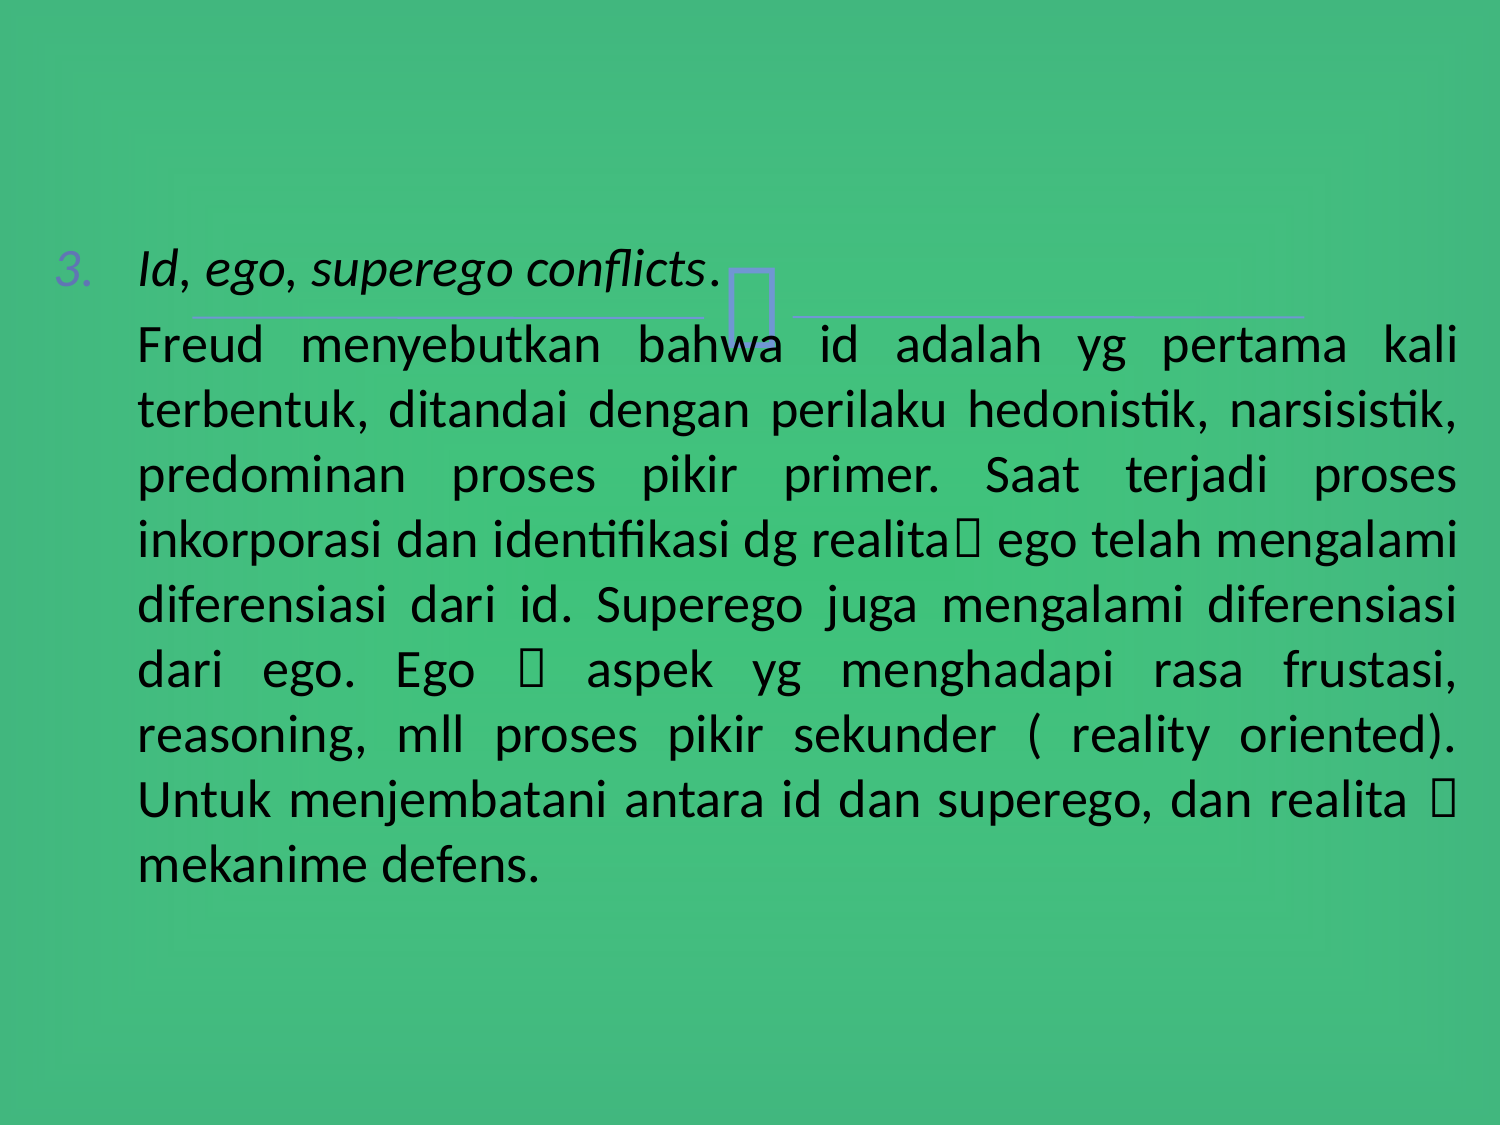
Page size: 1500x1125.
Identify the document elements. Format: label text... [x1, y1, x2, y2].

list Id, ego, superego conflicts. Freud menyebutkan bahwa id adalah yg pertama kali terbentuk, ditandai dengan perilaku hedonistik, narsisistik, predominan proses pikir primer. Saat terjadi proses inkorporasi dan identifikasi dg realita ego telah mengalami diferensiasi dari id. Superego juga mengalami diferensiasi dari ego. Ego  aspek yg menghadapi rasa frustasi, reasoning, mll proses pikir sekunder ( reality oriented). Untuk menjembatani antara id dan superego, dan realita  mekanime defens. [24, 224, 1475, 1093]
